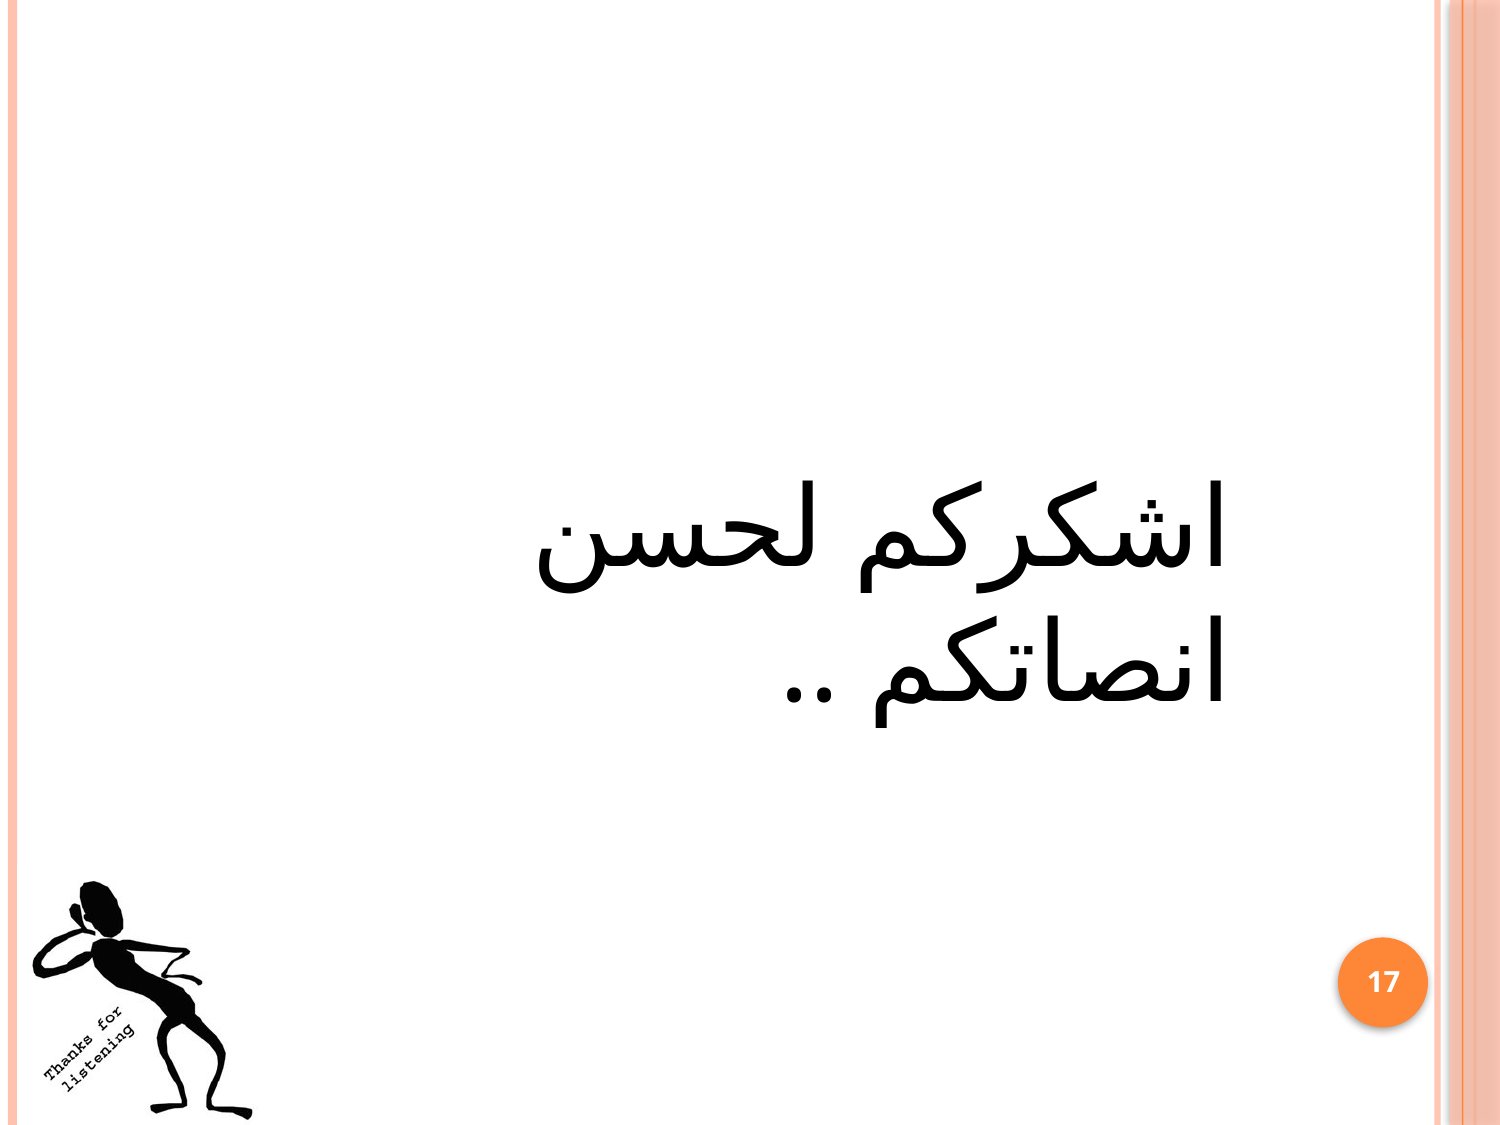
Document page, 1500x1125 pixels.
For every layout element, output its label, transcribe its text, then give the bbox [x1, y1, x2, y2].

picture [17, 864, 269, 1125]
slide_number 17 [1333, 940, 1434, 1027]
text_box اشكركم لحسن انصاتكم .. [301, 446, 1247, 732]
